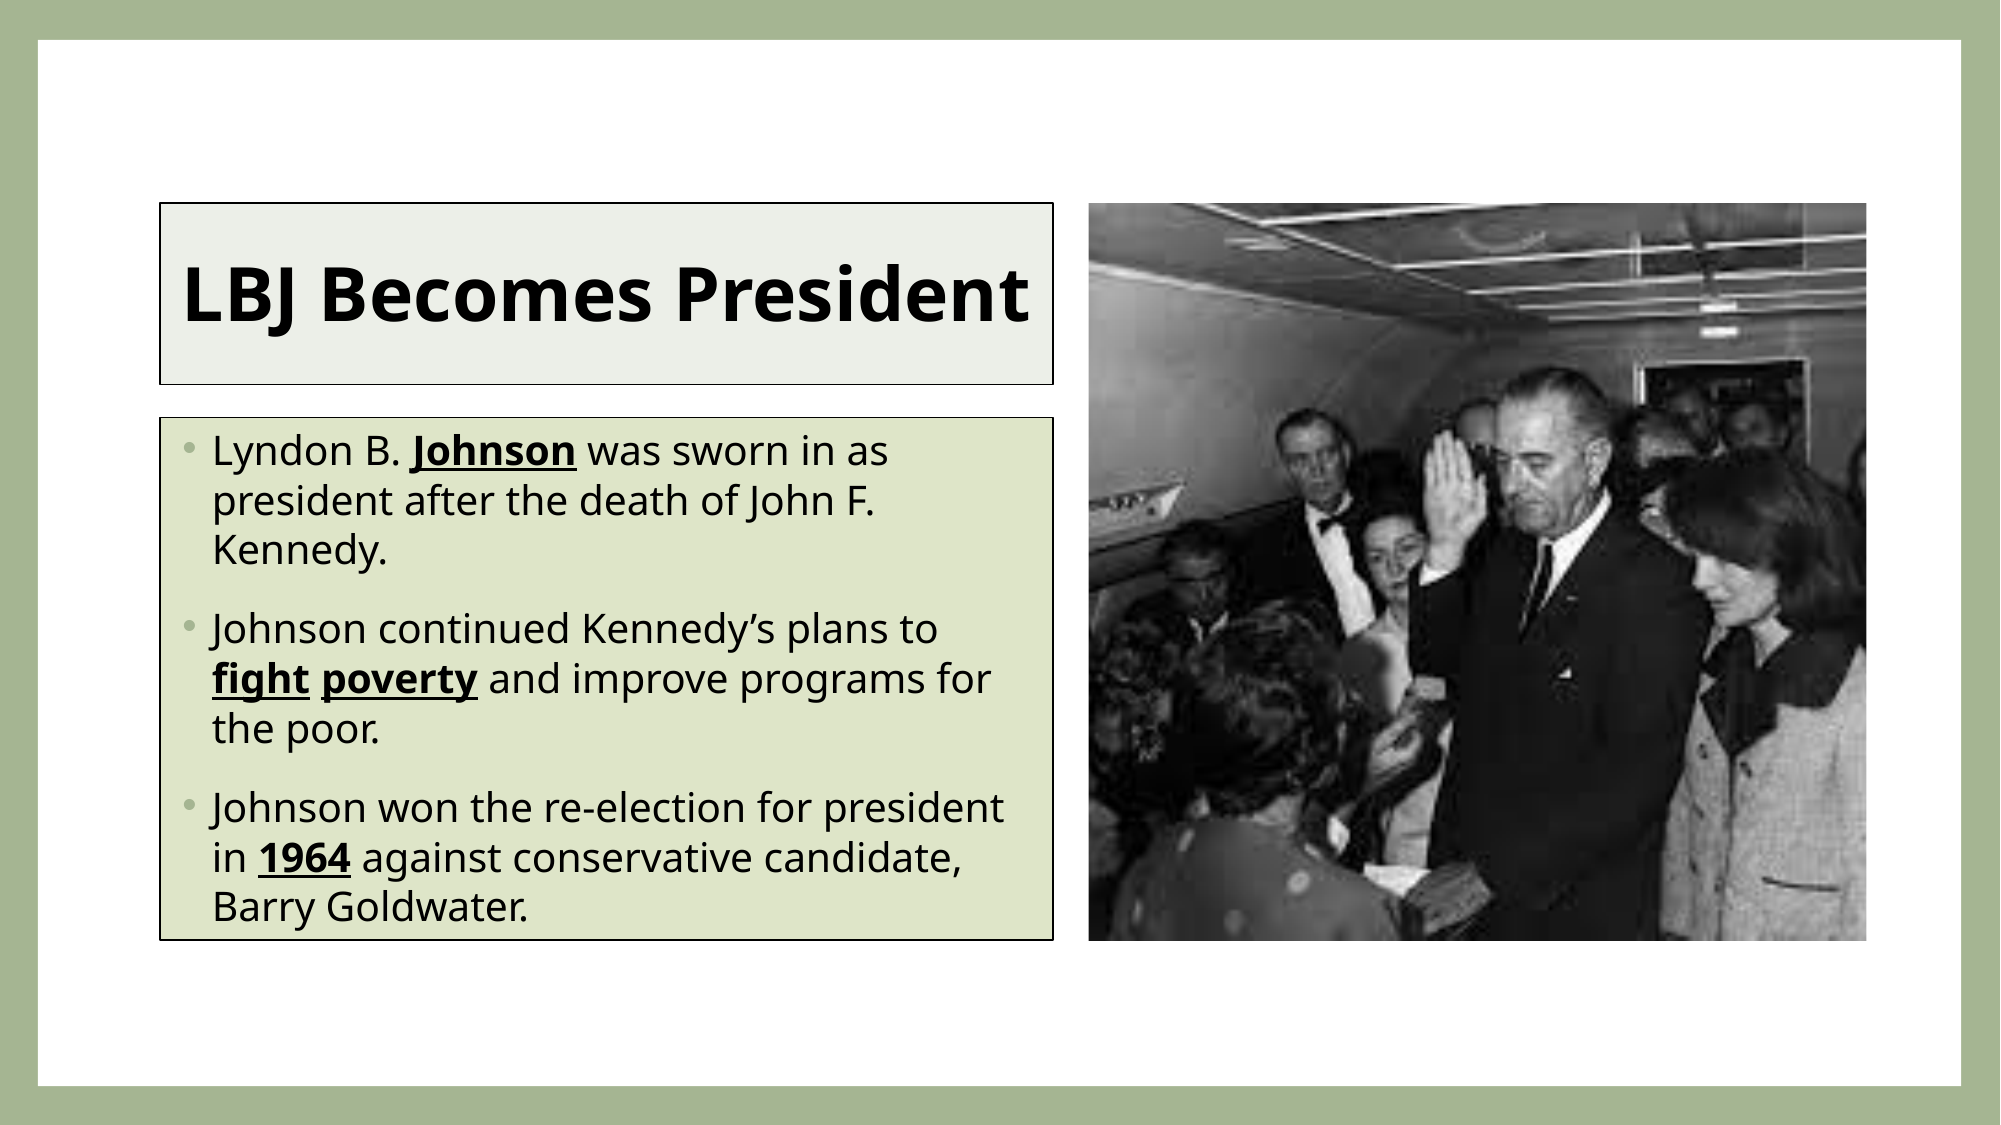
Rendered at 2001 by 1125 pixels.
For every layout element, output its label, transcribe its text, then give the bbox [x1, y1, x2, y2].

picture [1088, 202, 1867, 941]
title LBJ Becomes President [160, 203, 1053, 385]
list Lyndon B. Johnson was sworn in as president after the death of John F. Kennedy. Johnson continued Kennedy’s plans to fight poverty and improve programs for the poor. Johnson won the re-election for president in 1964 against conservative candidate, Barry Goldwater. [160, 417, 1053, 941]
